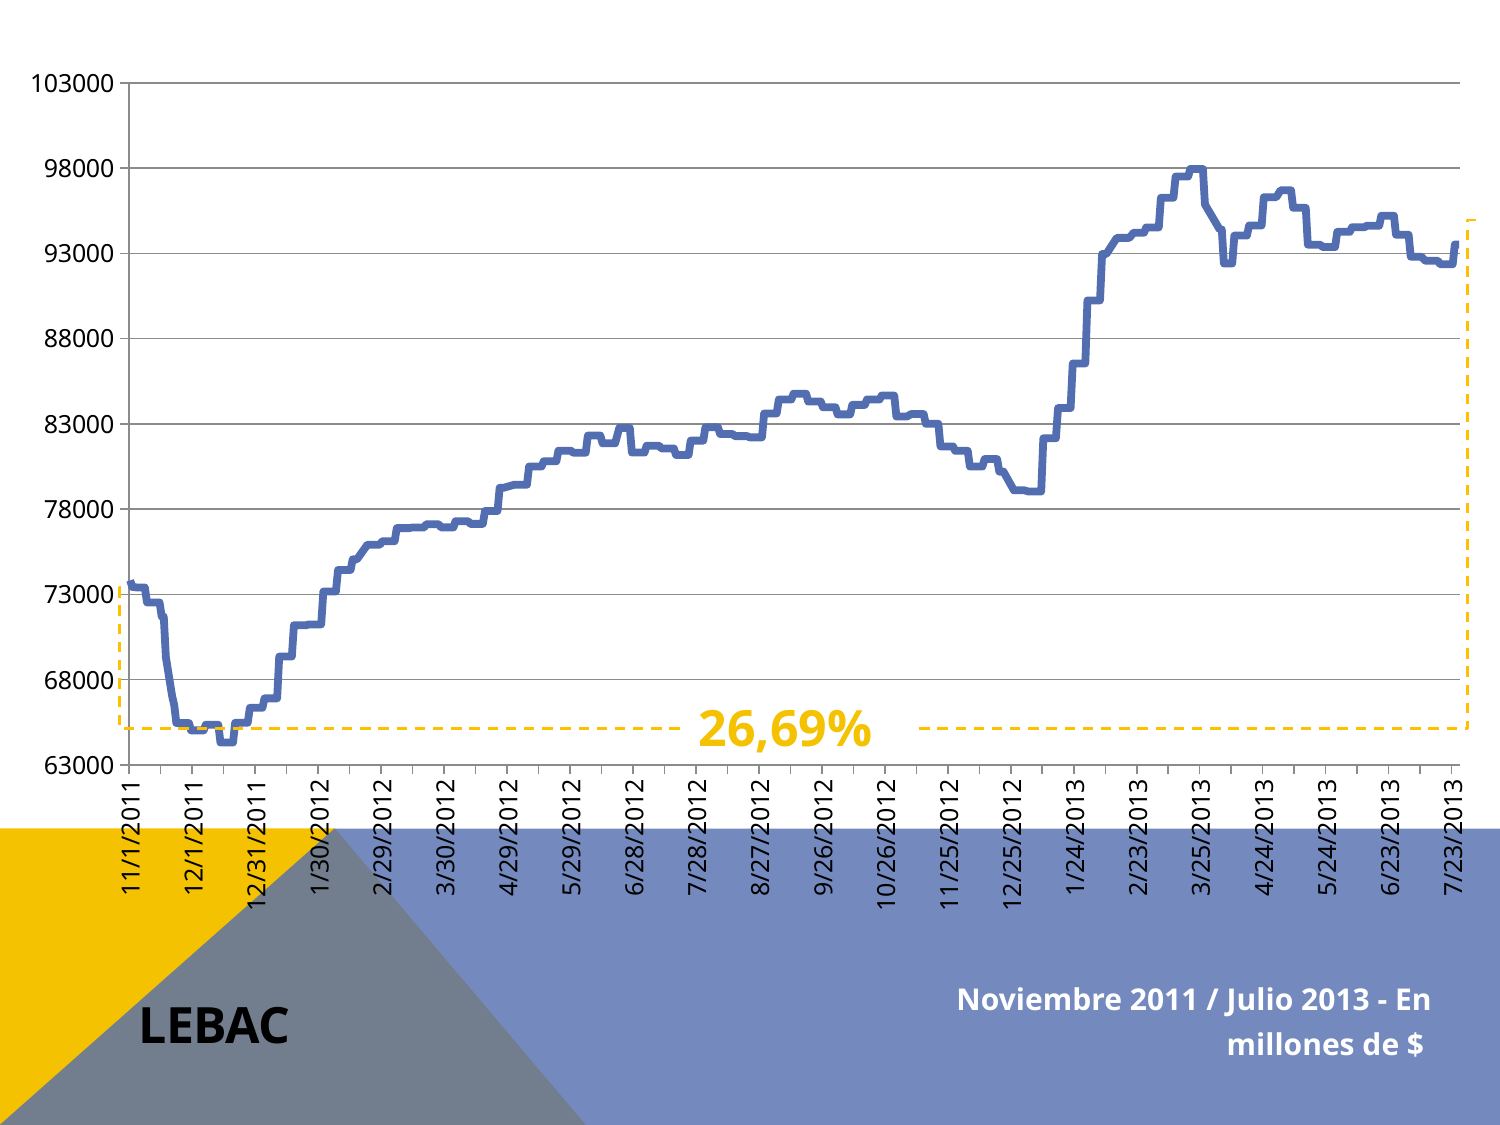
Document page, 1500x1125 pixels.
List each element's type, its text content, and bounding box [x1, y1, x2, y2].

chart [0, 47, 1500, 929]
text_box Noviembre 2011 / Julio 2013 - En millones de $ [919, 964, 1447, 1070]
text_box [123, 219, 1483, 769]
title LEBAC [123, 964, 514, 1083]
